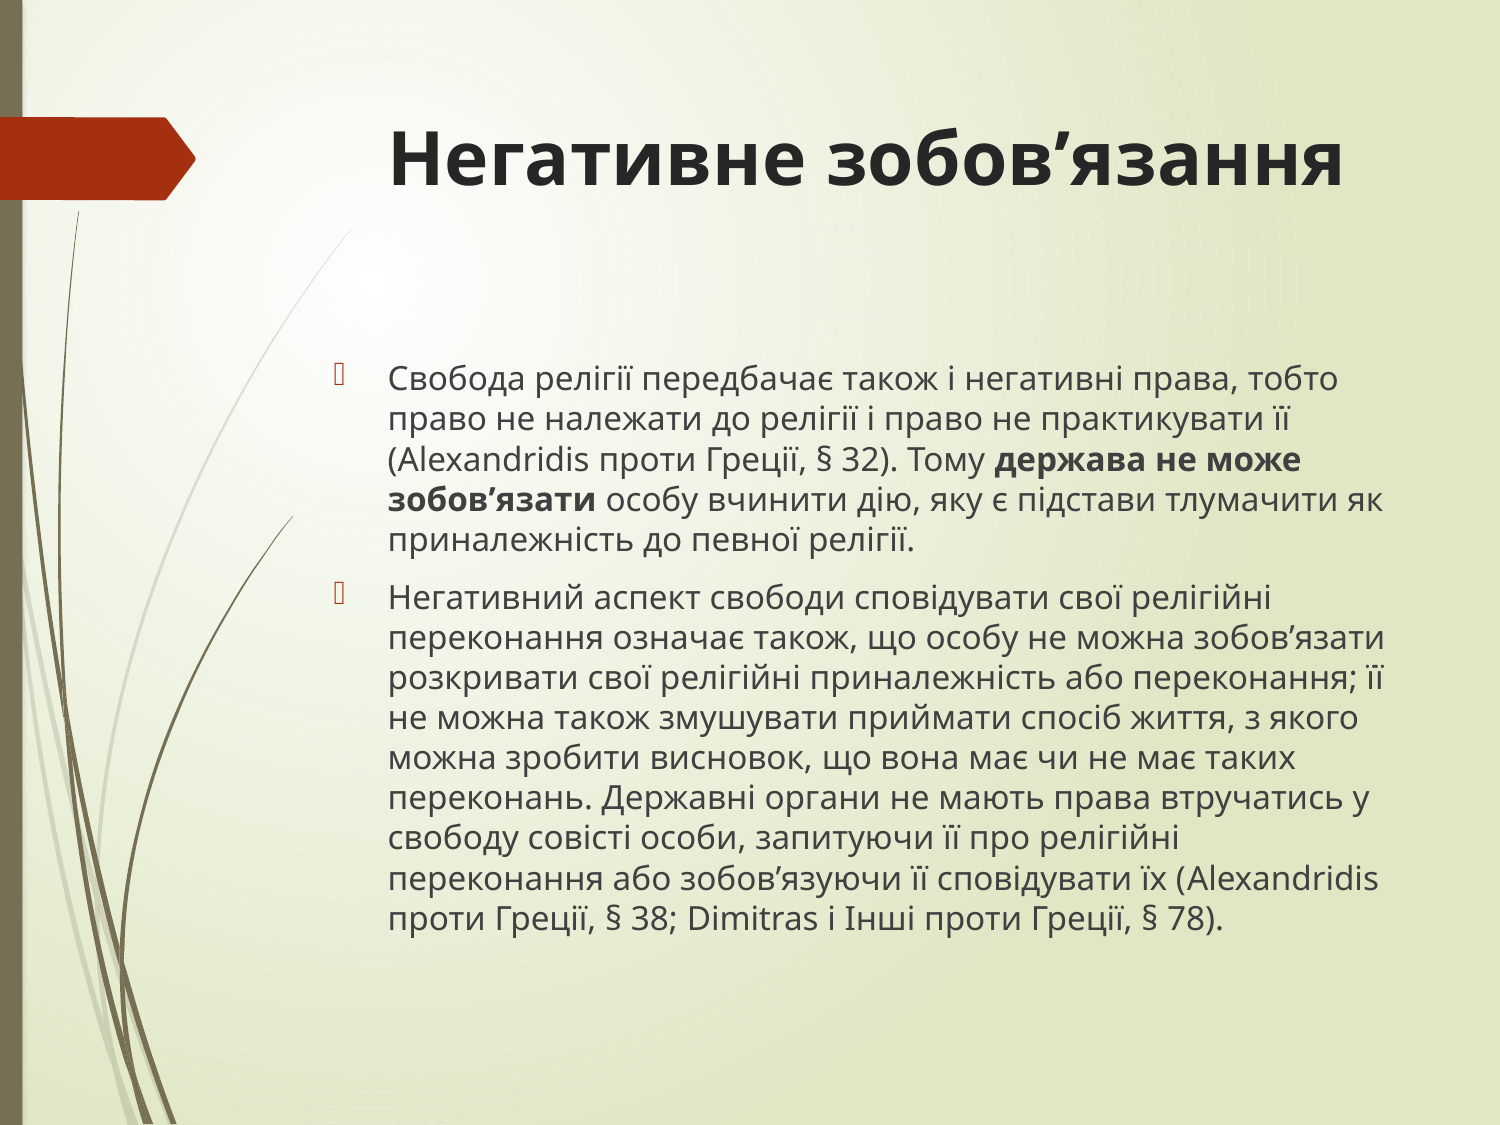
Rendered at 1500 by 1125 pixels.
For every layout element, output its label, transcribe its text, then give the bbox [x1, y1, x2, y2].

list Свобода релігії передбачає також і негативні права, тобто право не належати до релігії і право не практикувати її (Alexandridis проти Греції, § 32). Тому держава не може зобов’язати особу вчинити дію, яку є підстави тлумачити як приналежність до певної релігії. Негативний аспект свободи сповідувати свої релігійні переконання означає також, що особу не можна зобов’язати розкривати свої релігійні приналежність або переконання; її не можна також змушувати приймати спосіб життя, з якого можна зробити висновок, що вона має чи не має таких переконань. Державні органи не мають права втручатись у свободу совісті особи, запитуючи її про релігійні переконання або зобов’язуючи її сповідувати їх (Alexandridis проти Греції, § 38; Dimitras і Інші проти Греції, § 78). [318, 350, 1416, 970]
title Негативне зобов’язання [319, 102, 1416, 313]
